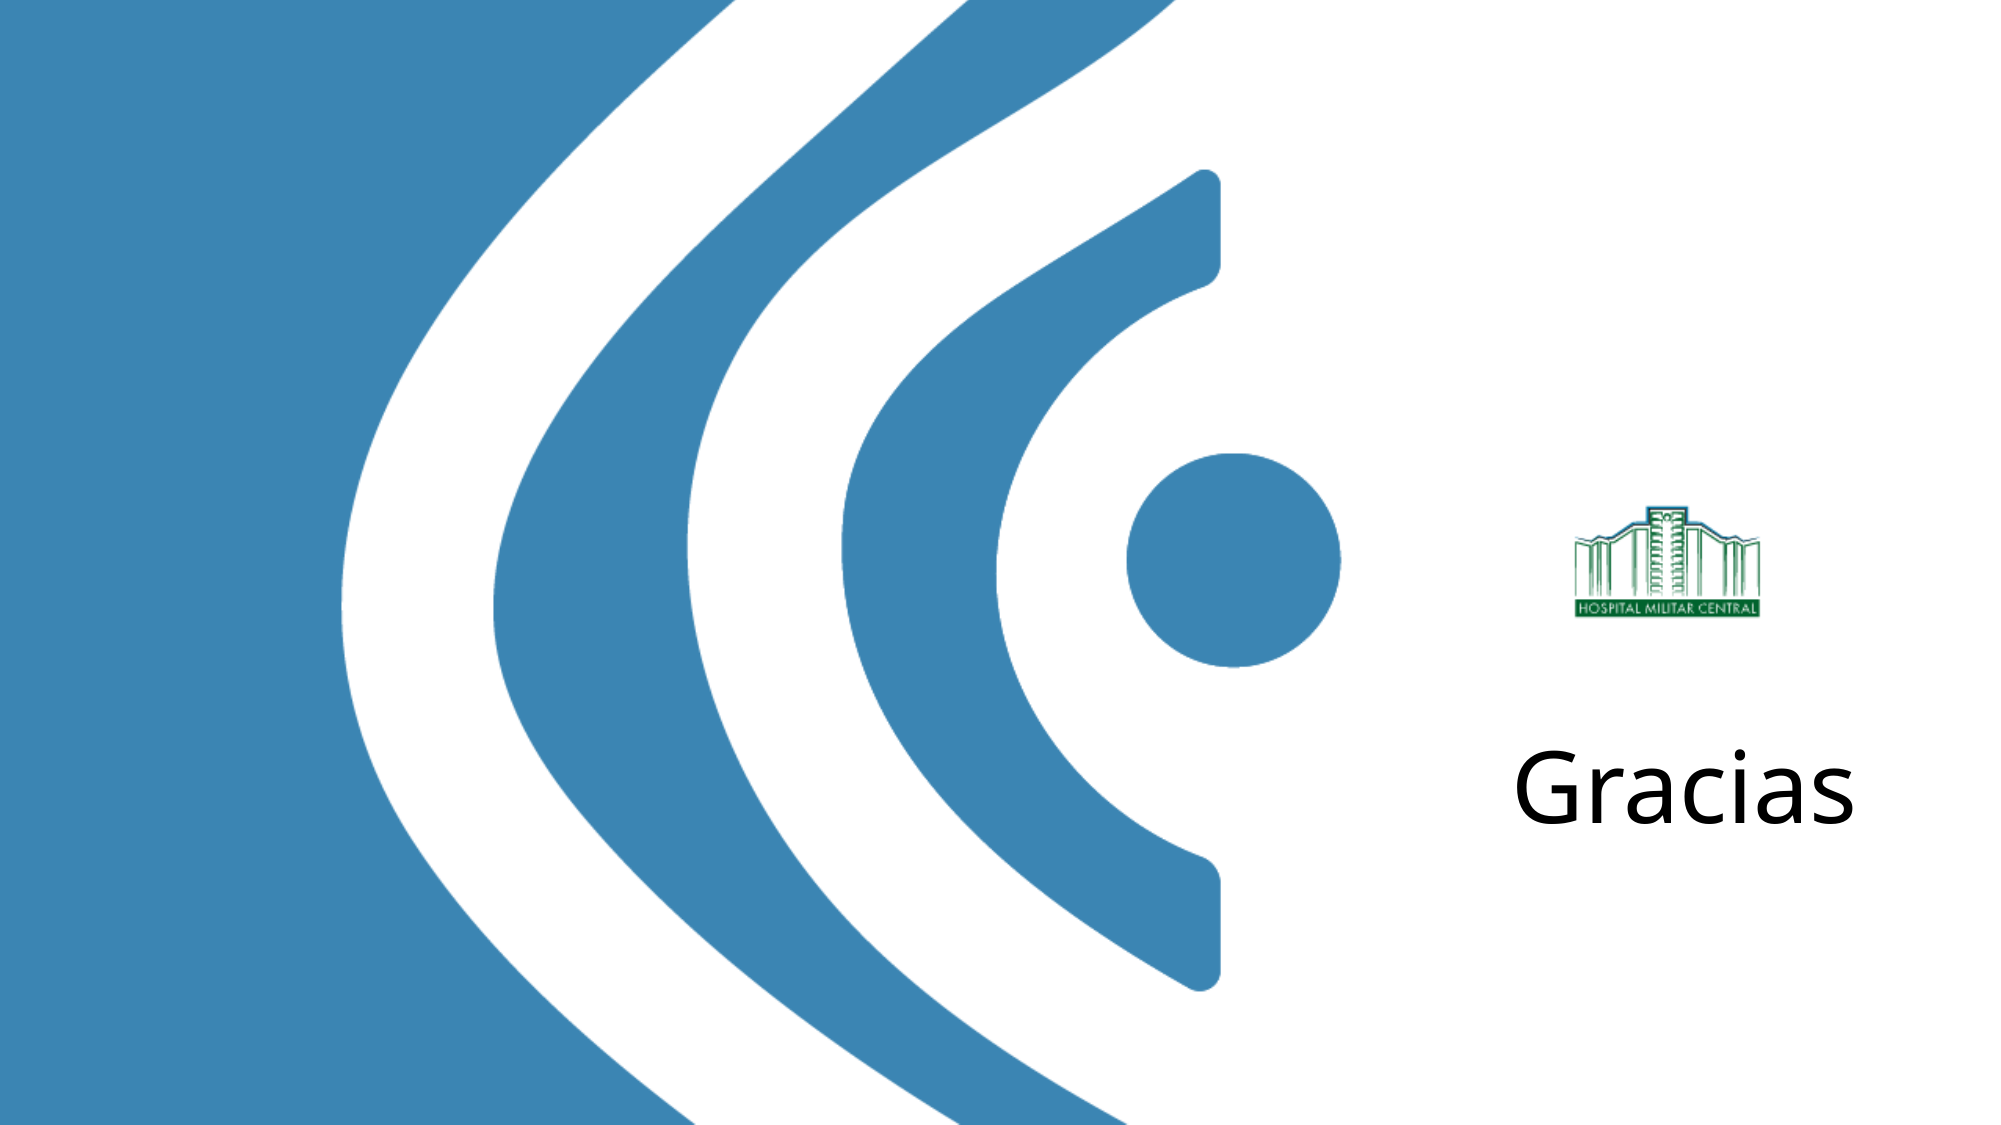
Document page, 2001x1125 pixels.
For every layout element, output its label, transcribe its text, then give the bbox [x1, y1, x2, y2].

text_box Gracias [1496, 716, 1873, 851]
picture [0, 0, 2000, 1125]
